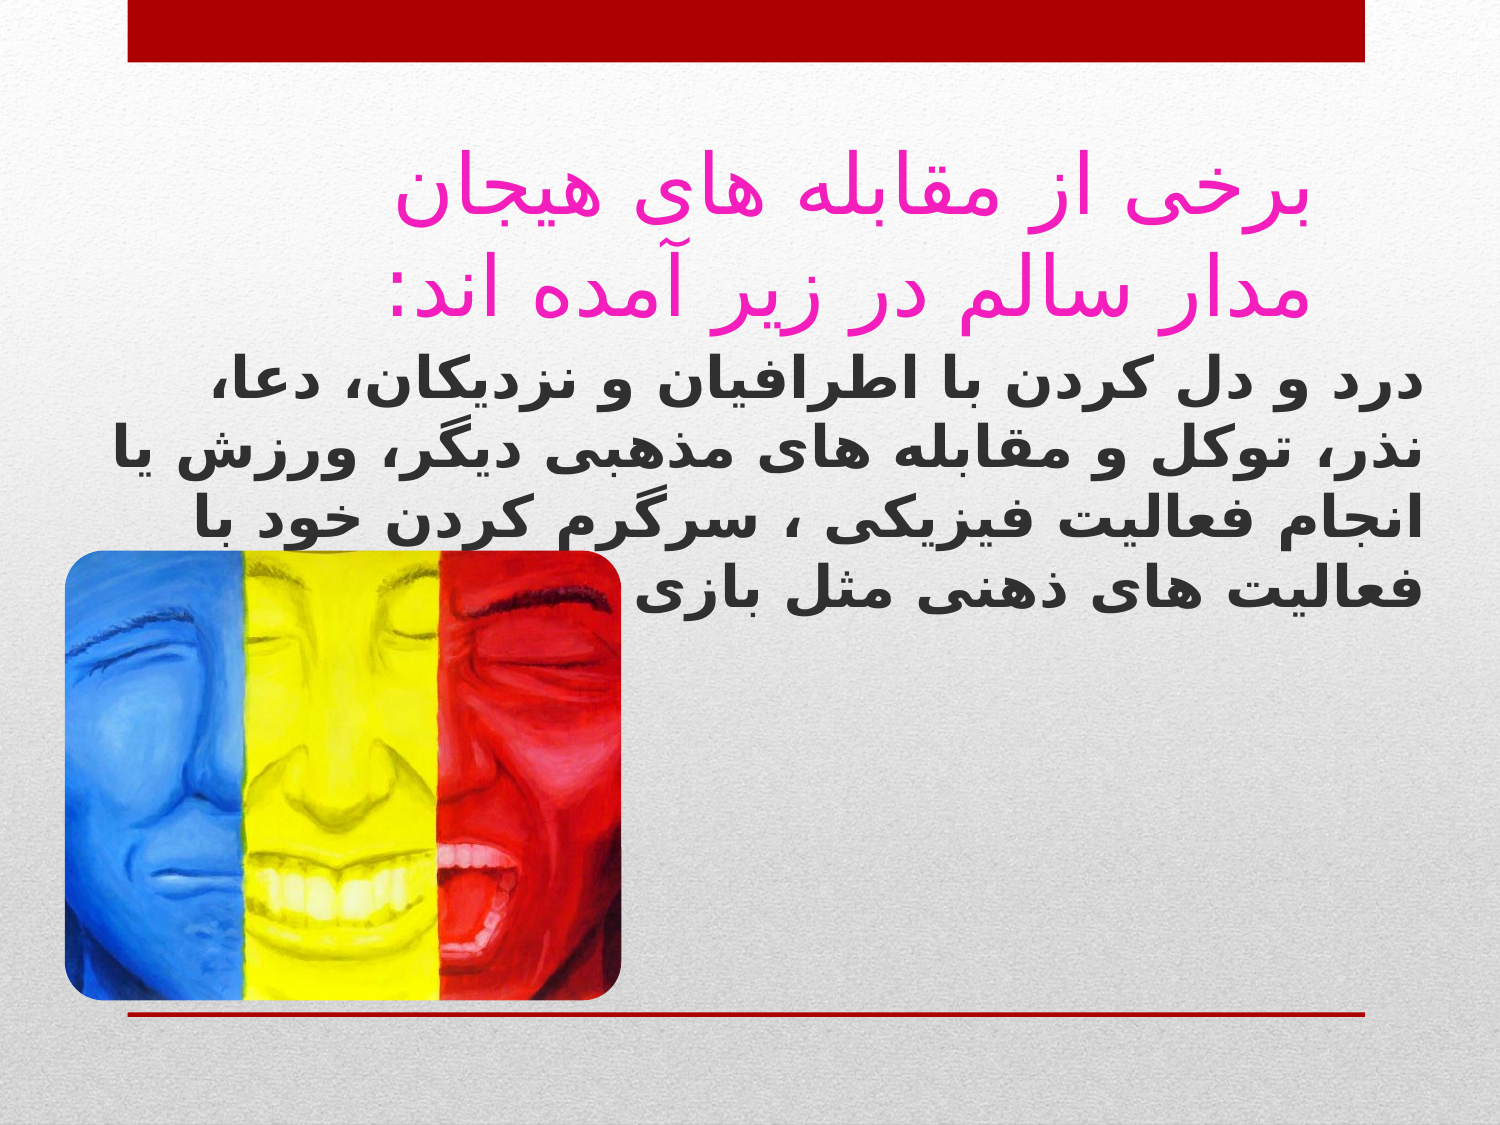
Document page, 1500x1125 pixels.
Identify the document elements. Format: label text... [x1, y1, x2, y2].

title برخی از مقابله های هیجان مدار سالم در زیر آمده اند: [218, 78, 1331, 160]
picture [64, 549, 622, 1002]
list درد و دل کردن با اطرافیان و نزدیکان، دعا، نذر، توکل و مقابله های مذهبی دیگر، ورزش یا انجام فعالیت فیزیکی ، سرگرم کردن خود با فعالیت های ذهنی مثل بازی های فکری [76, 160, 1441, 799]
